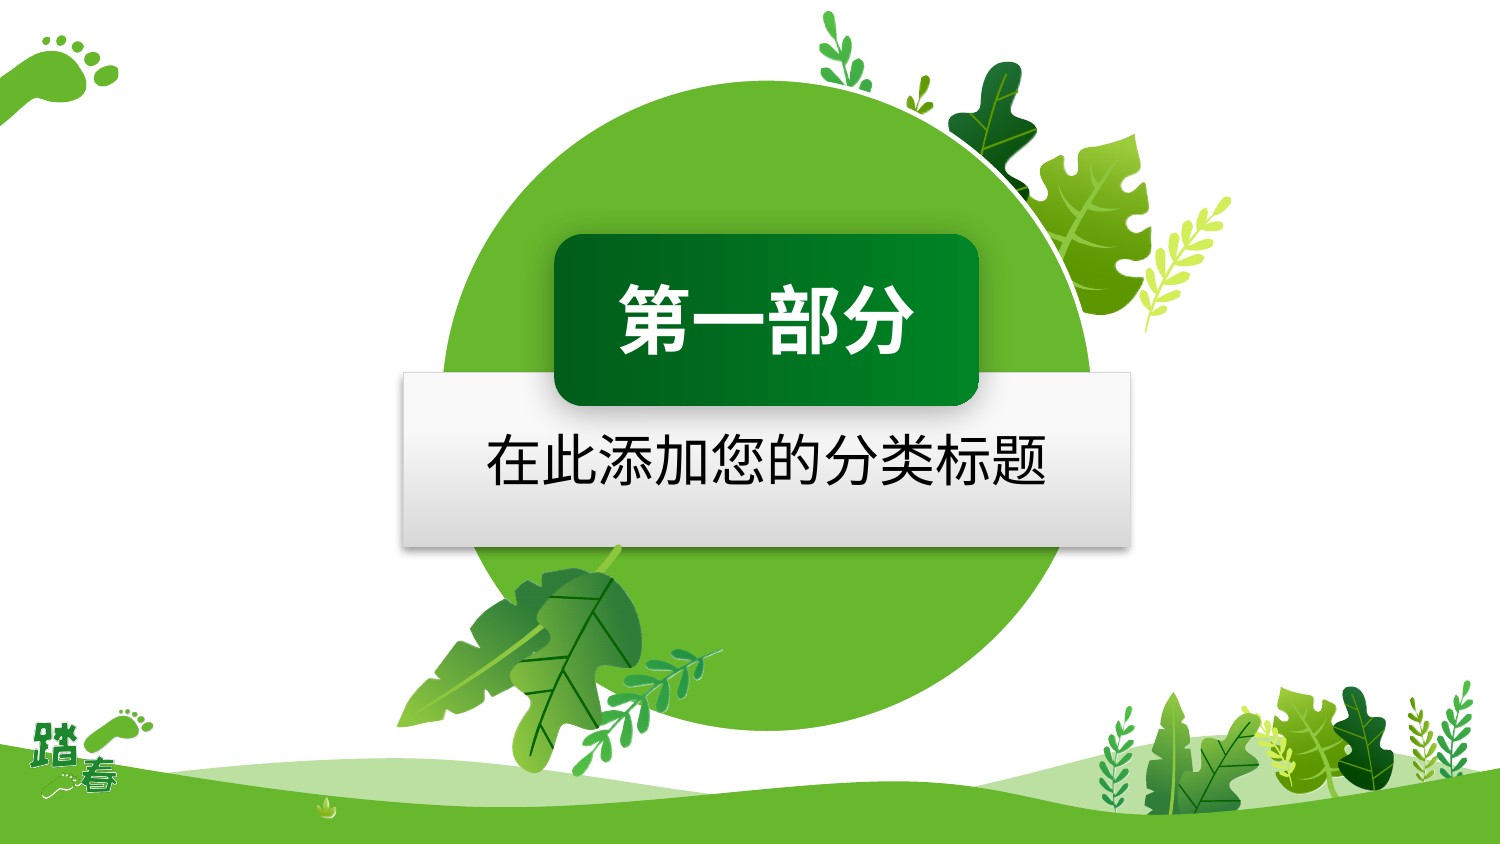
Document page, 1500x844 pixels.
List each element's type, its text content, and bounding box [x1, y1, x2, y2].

picture [819, 9, 1231, 339]
picture [0, 35, 119, 135]
text_box [440, 77, 819, 371]
text_box 第一部分 [601, 265, 932, 371]
picture [455, 522, 653, 837]
text_box [1002, 339, 1094, 371]
text_box 在此添加您的分类标题 [403, 372, 1131, 546]
text_box [553, 233, 980, 407]
picture [29, 709, 154, 799]
text_box [653, 558, 1058, 735]
